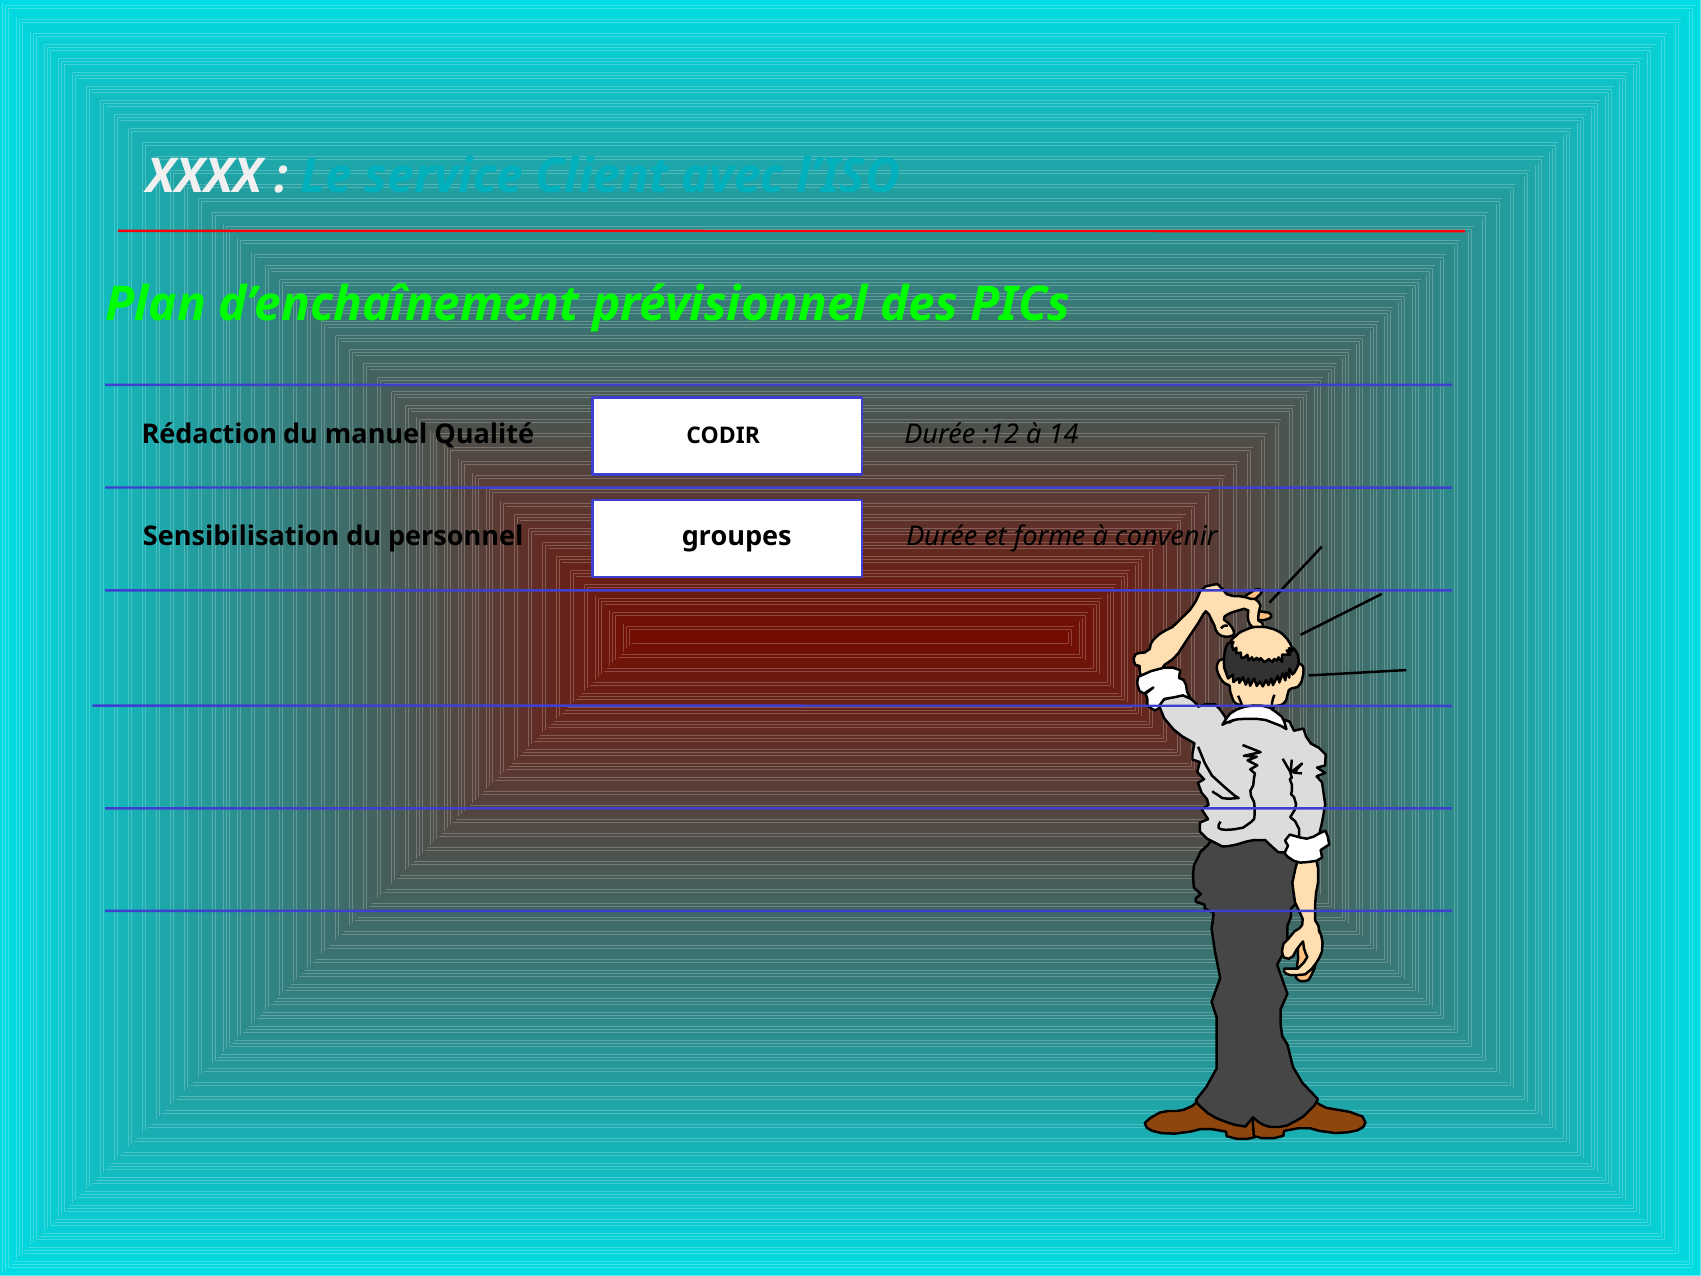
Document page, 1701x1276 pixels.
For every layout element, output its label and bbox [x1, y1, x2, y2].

text_box [89, 145, 1466, 1140]
